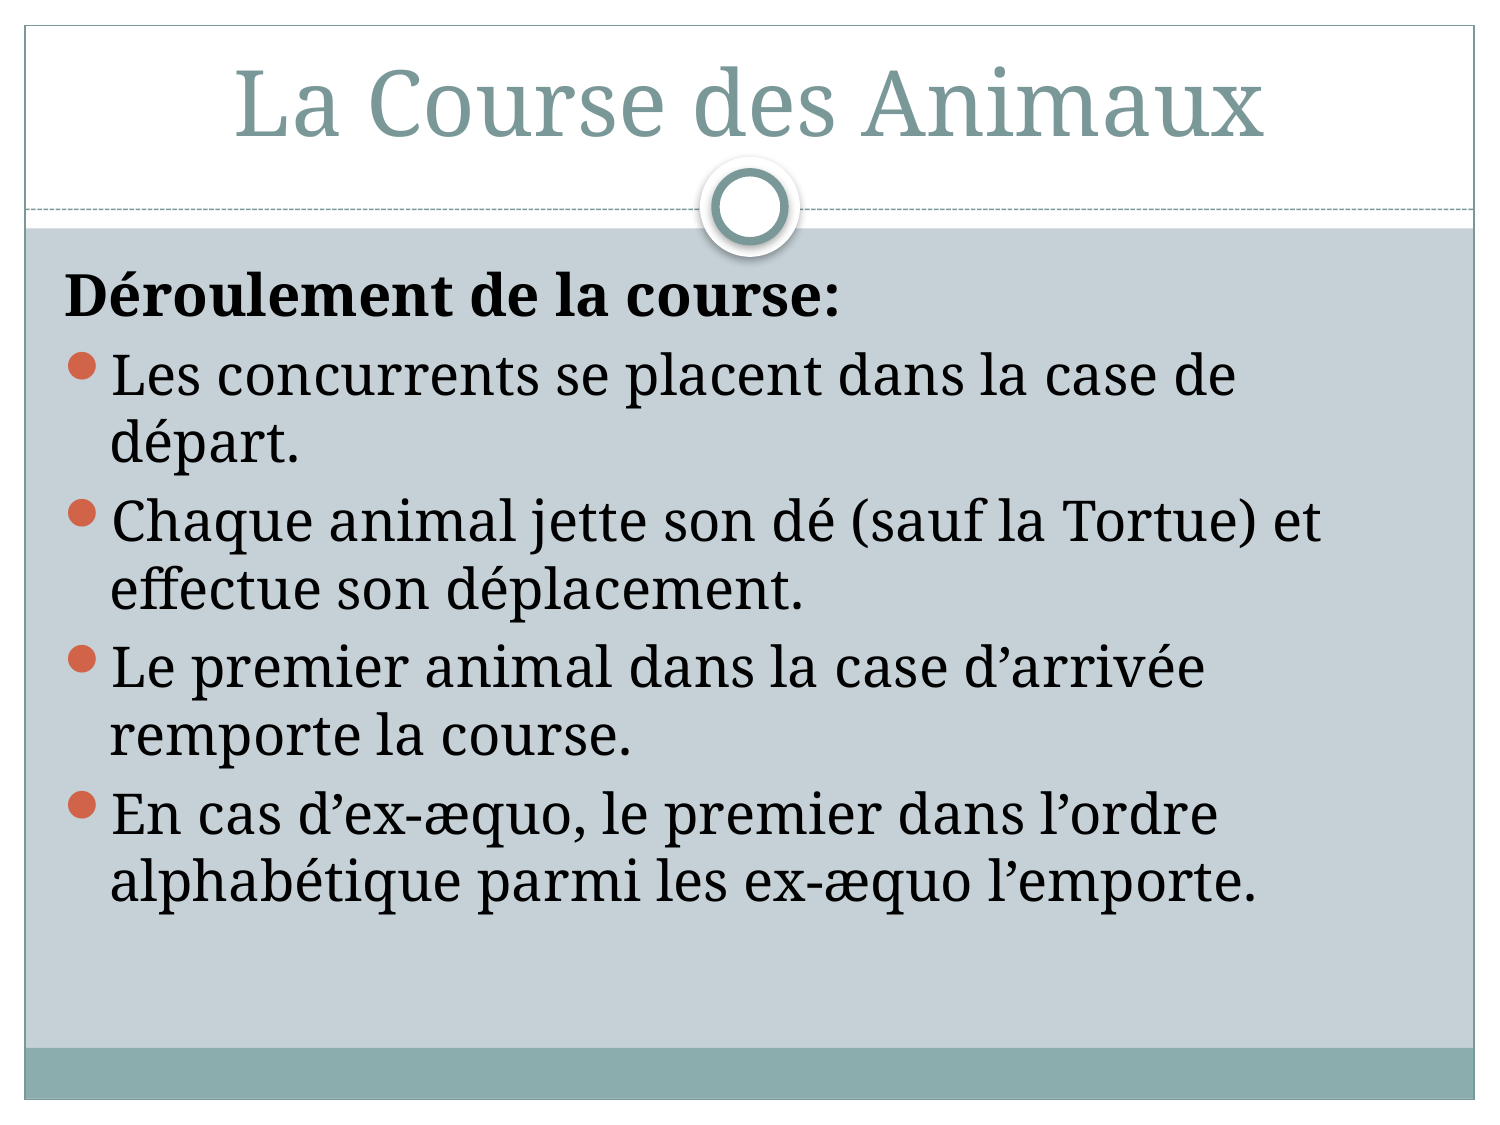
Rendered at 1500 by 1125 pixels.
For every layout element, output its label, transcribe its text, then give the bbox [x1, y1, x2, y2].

title La Course des Animaux [49, 37, 1450, 162]
list Déroulement de la course: Les concurrents se placent dans la case de départ. Chaque animal jette son dé (sauf la Tortue) et effectue son déplacement. Le premier animal dans la case d’arrivée remporte la course. En cas d’ex-æquo, le premier dans l’ordre alphabétique parmi les ex-æquo l’emporte. [49, 250, 1445, 1001]
